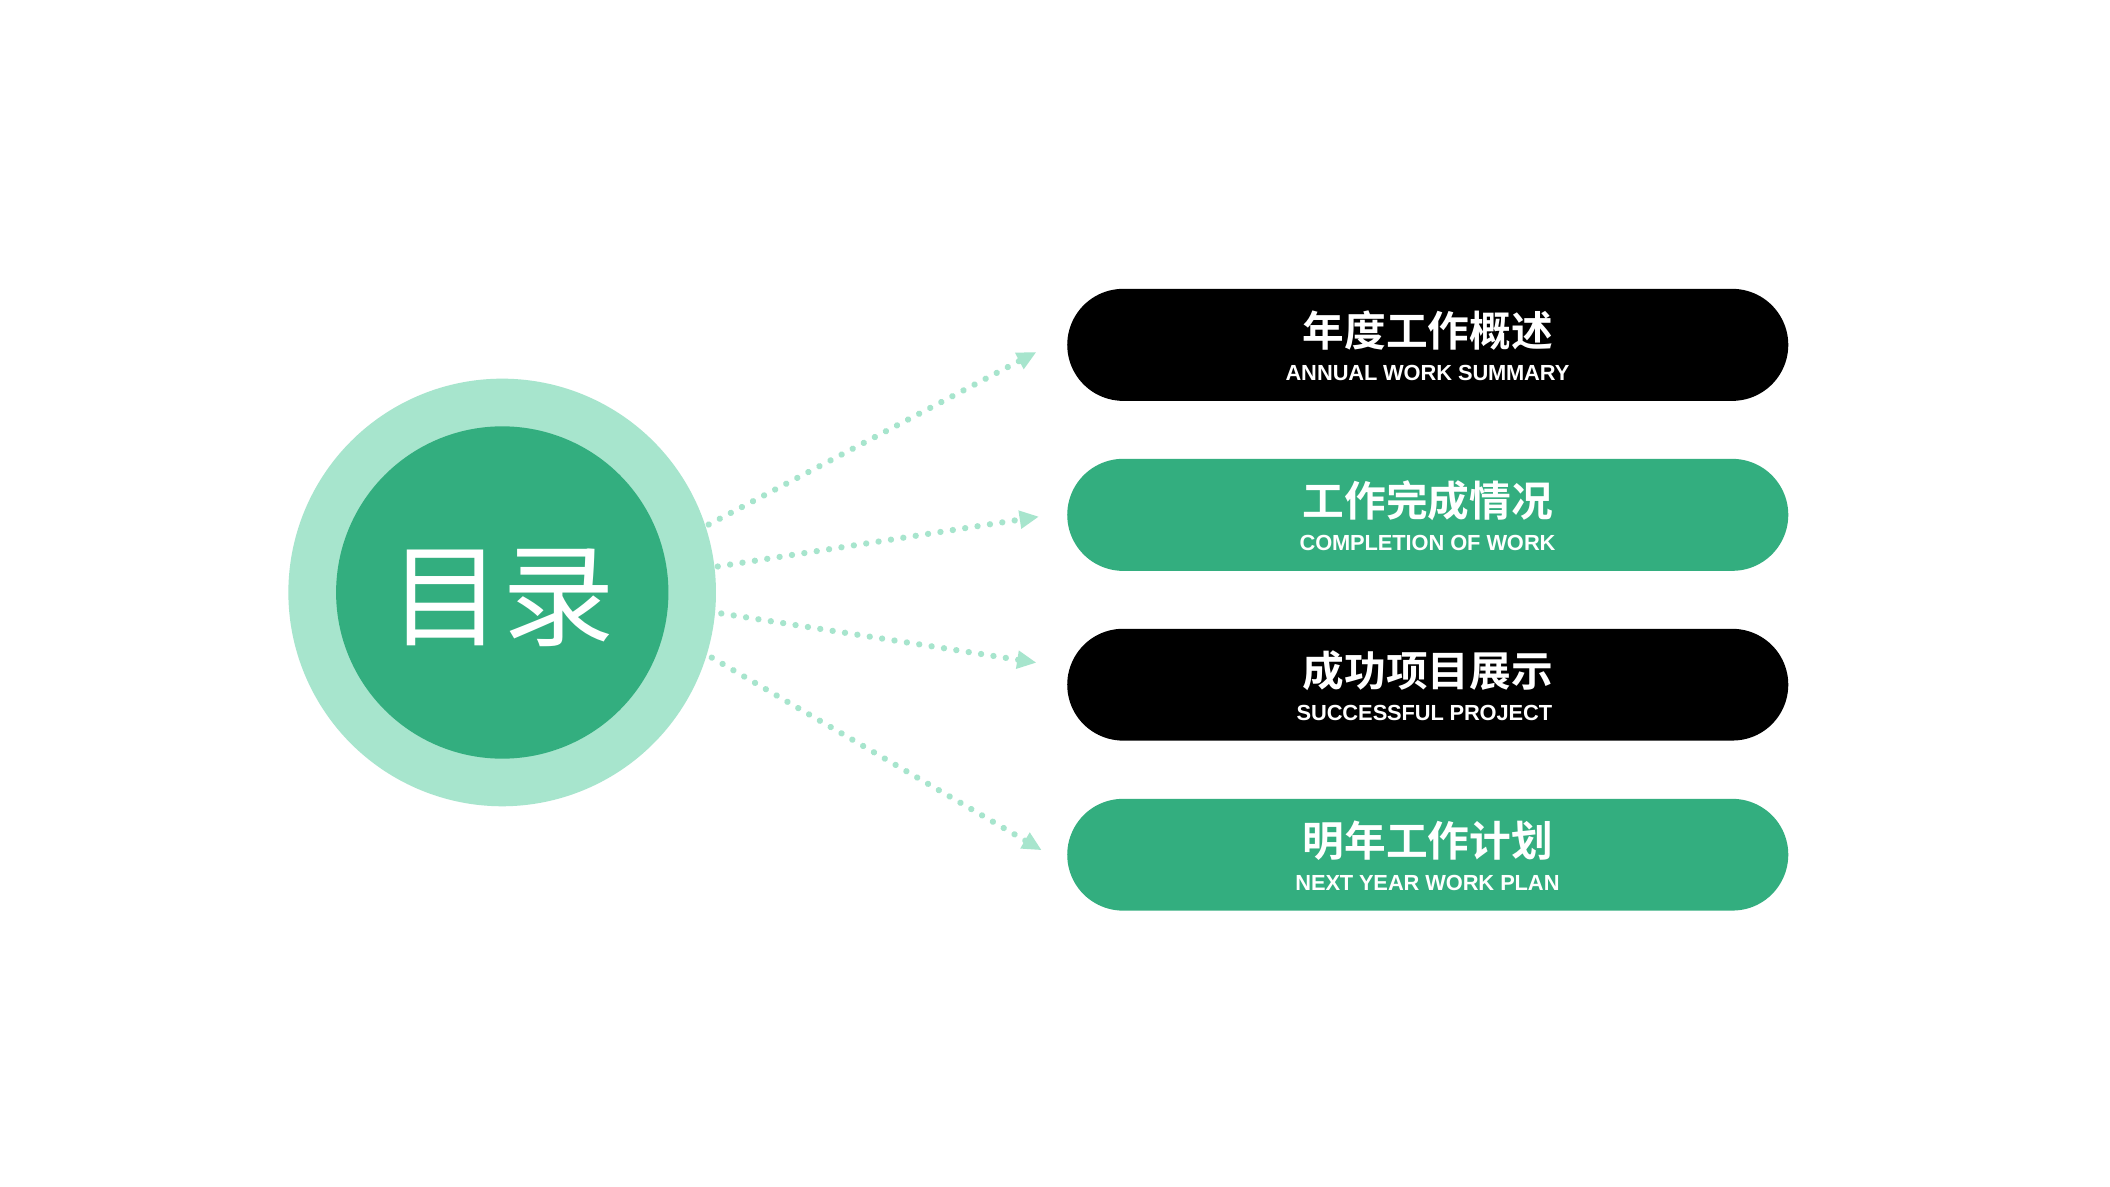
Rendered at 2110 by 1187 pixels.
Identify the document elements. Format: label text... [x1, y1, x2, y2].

text_box [1022, 654, 1036, 667]
text_box [288, 378, 716, 807]
text_box 年度工作概述 ANNUAL WORK SUMMARY [1067, 288, 1789, 401]
text_box 明年工作计划 NEXT YEAR WORK PLAN [1067, 798, 1789, 911]
text_box 工作完成情况 COMPLETION OF WORK [1067, 458, 1789, 571]
text_box 成功项目展示 SUCCESSFUL PROJECT [1067, 628, 1789, 741]
text_box [1022, 352, 1036, 364]
text_box [1025, 512, 1039, 525]
text_box 目录 [335, 425, 670, 760]
text_box [1027, 838, 1042, 850]
